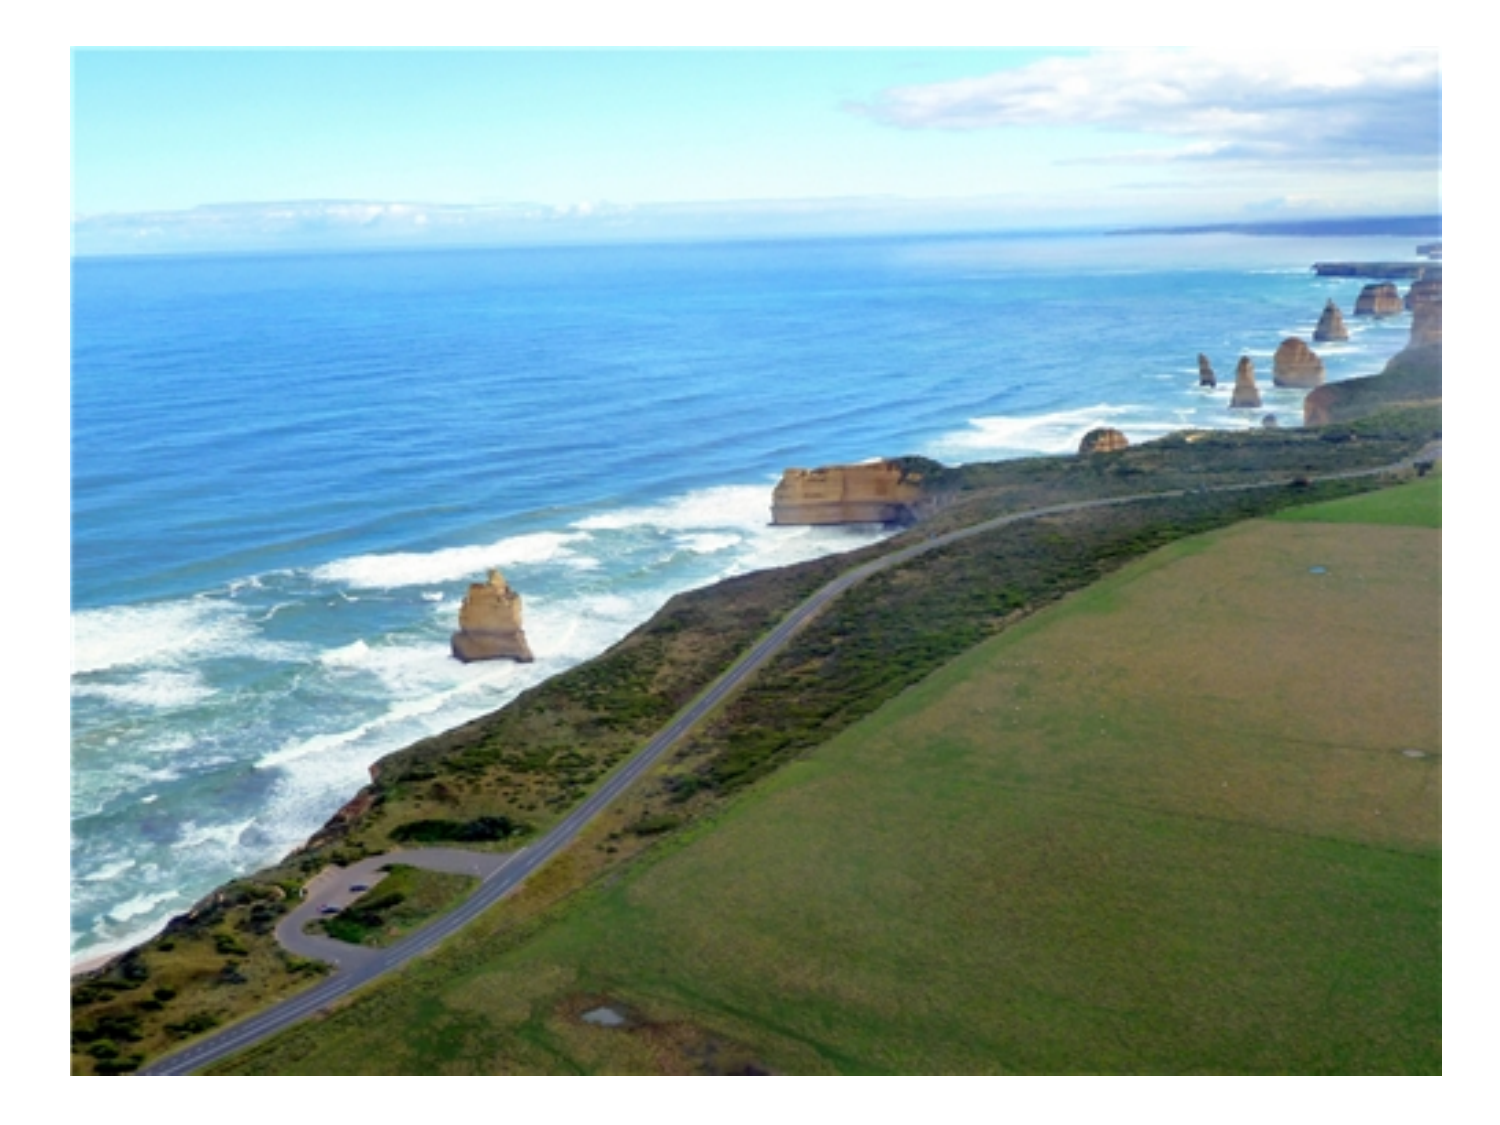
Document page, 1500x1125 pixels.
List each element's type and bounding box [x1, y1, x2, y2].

list [70, 46, 1442, 1076]
